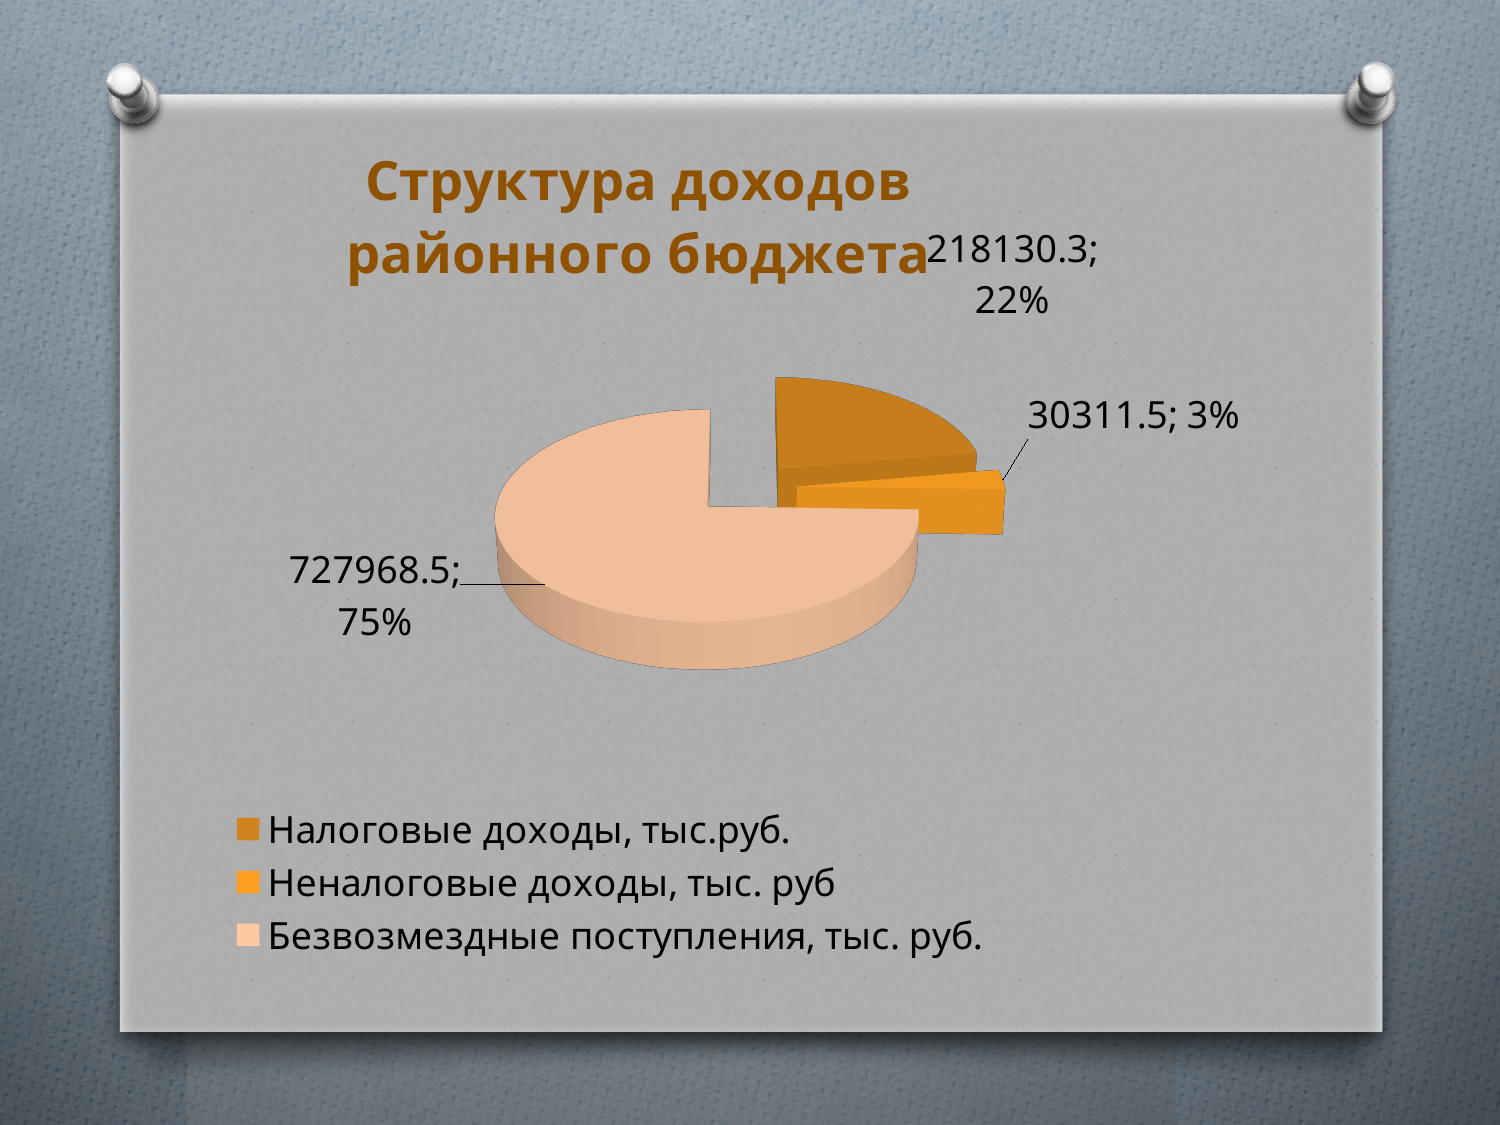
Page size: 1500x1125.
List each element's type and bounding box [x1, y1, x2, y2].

chart [218, 113, 1294, 1020]
picture [1317, 35, 1439, 156]
picture [75, 29, 198, 153]
